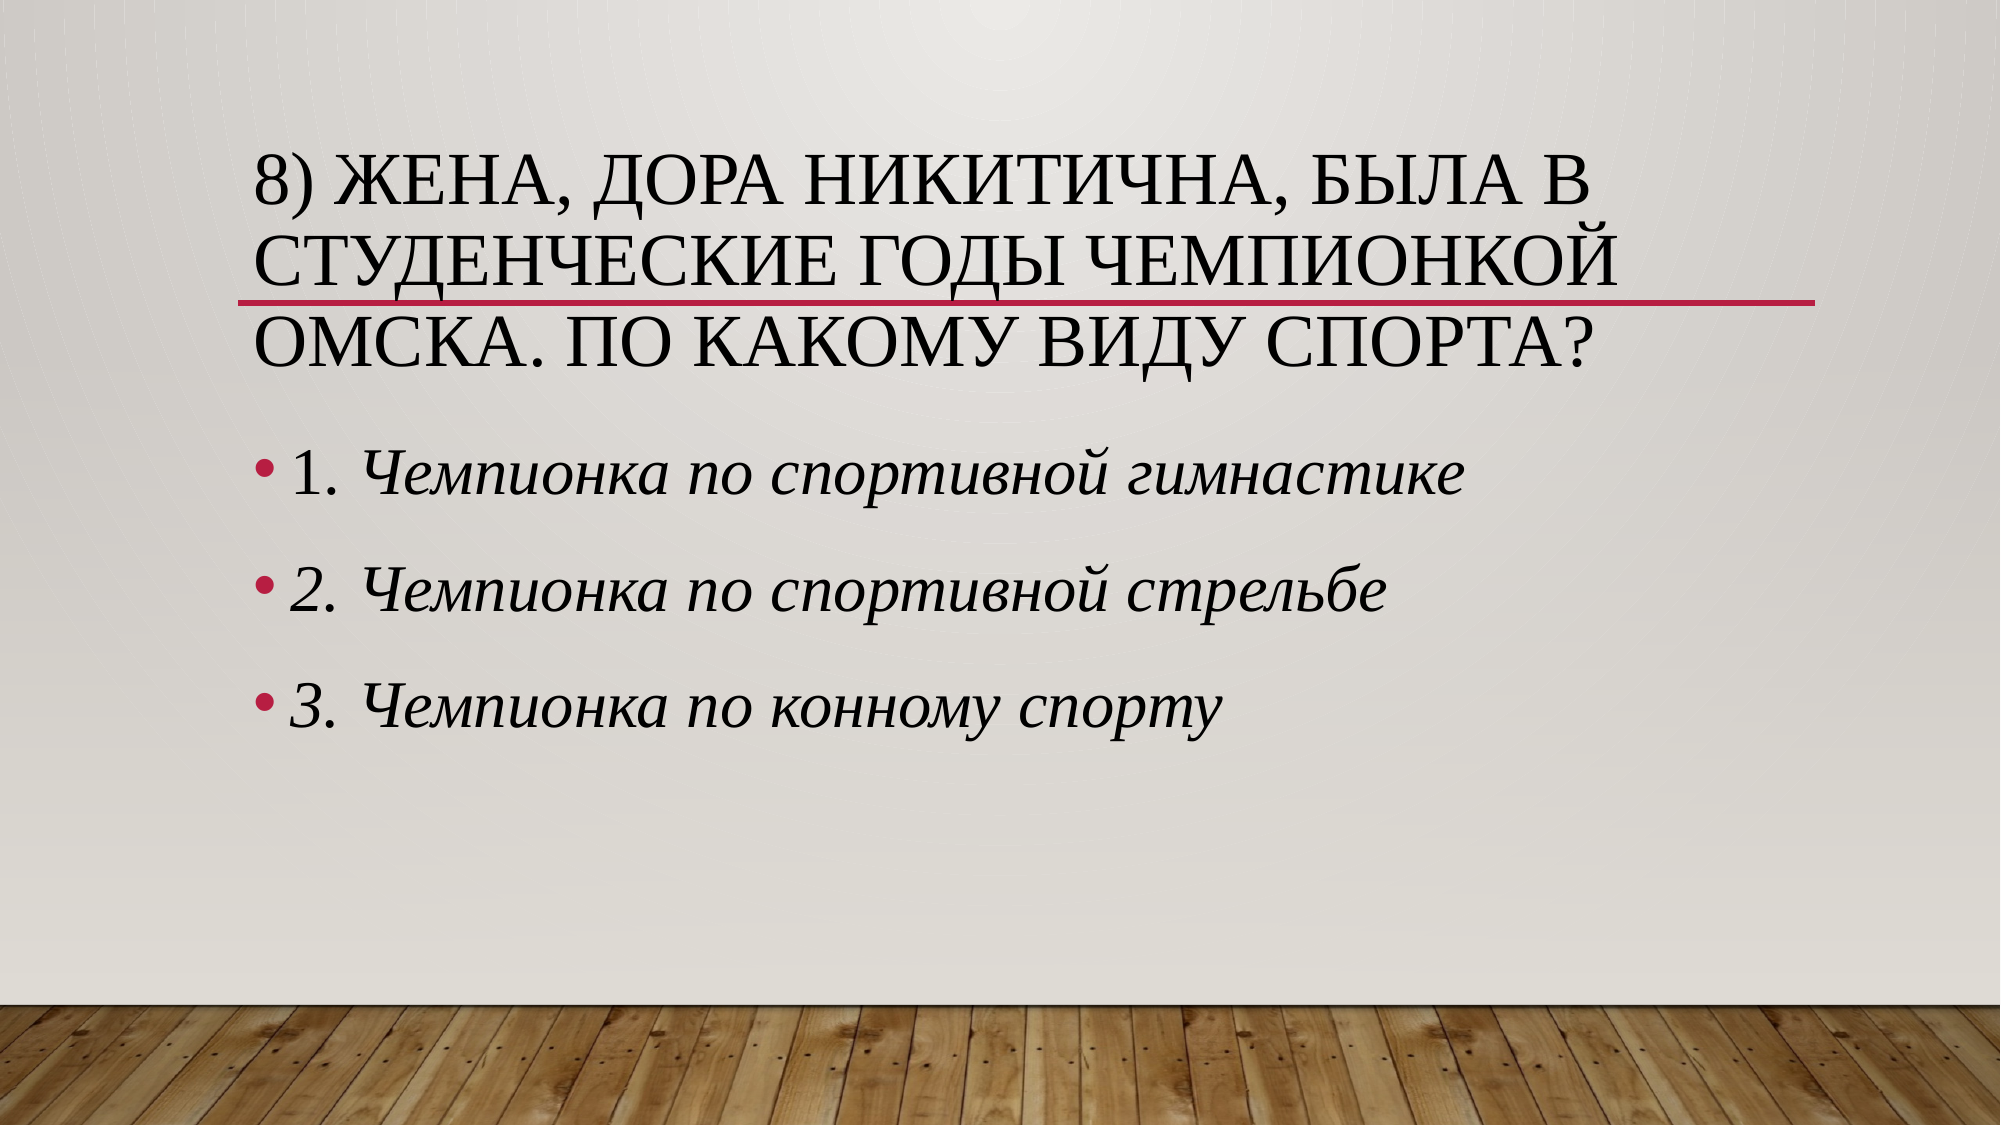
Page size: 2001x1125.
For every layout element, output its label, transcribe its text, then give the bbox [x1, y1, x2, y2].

picture [0, 1005, 2000, 1125]
list 1. Чемпионка по спортивной гимнастике 2. Чемпионка по спортивной стрельбе 3. Чемпионка по конному спорту [238, 404, 1814, 971]
title 8) Жена, Дора Никитична, была в студенческие годы чемпионкой Омска. По какому виду спорта? [238, 131, 1814, 305]
